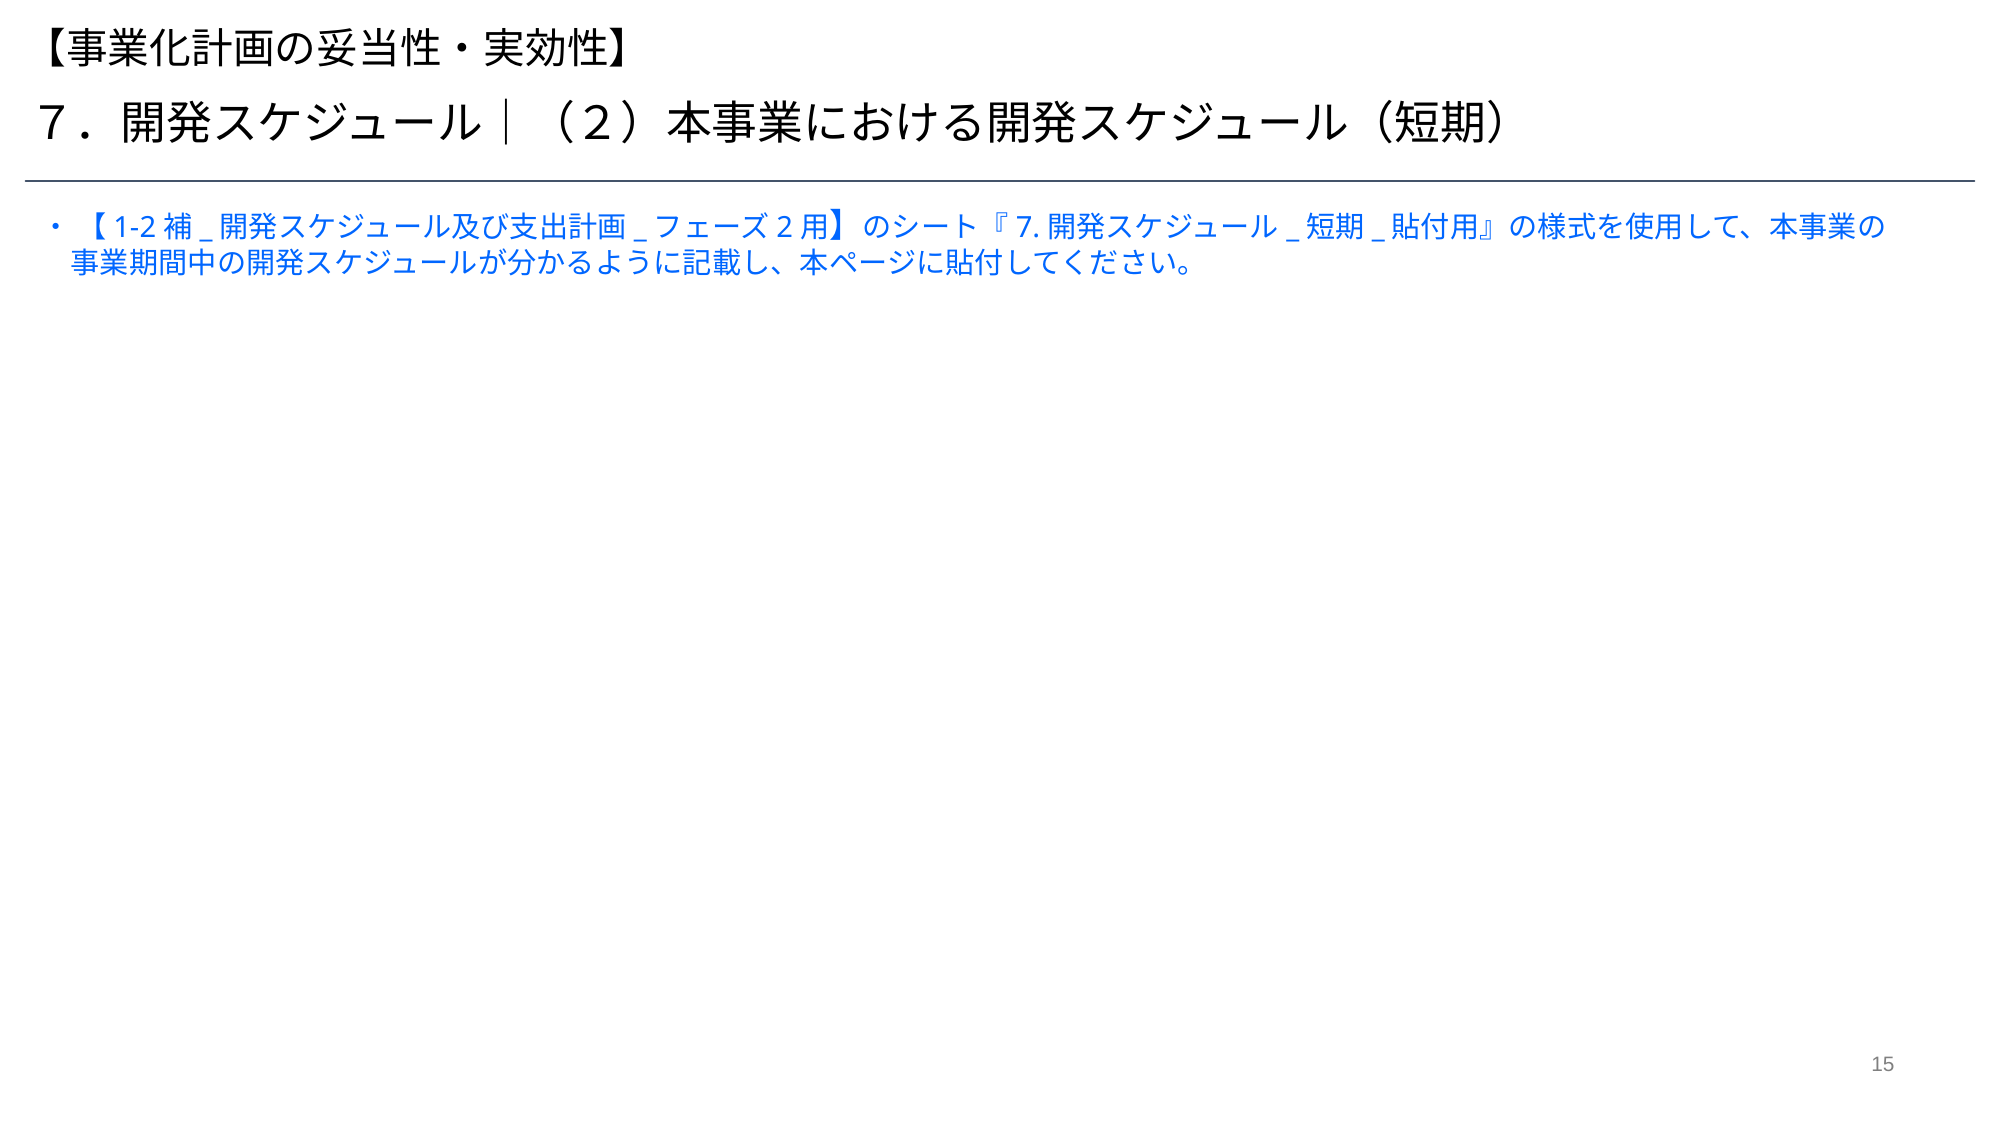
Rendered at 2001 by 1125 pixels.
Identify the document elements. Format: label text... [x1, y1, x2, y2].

text_box ７．開発スケジュール｜（２）本事業における開発スケジュール（短期） [29, 100, 1969, 150]
text_box ・ 【1-2補_開発スケジュール及び支出計画_フェーズ2用】のシート『7.開発スケジュール_短期_貼付用』の様式を使用して、本事業の事業期間中の開発スケジュールが分かるように記載し、本ページに貼付してください。 [26, 182, 1922, 303]
text_box 【事業化計画の妥当性・実効性】 [24, 28, 1818, 74]
